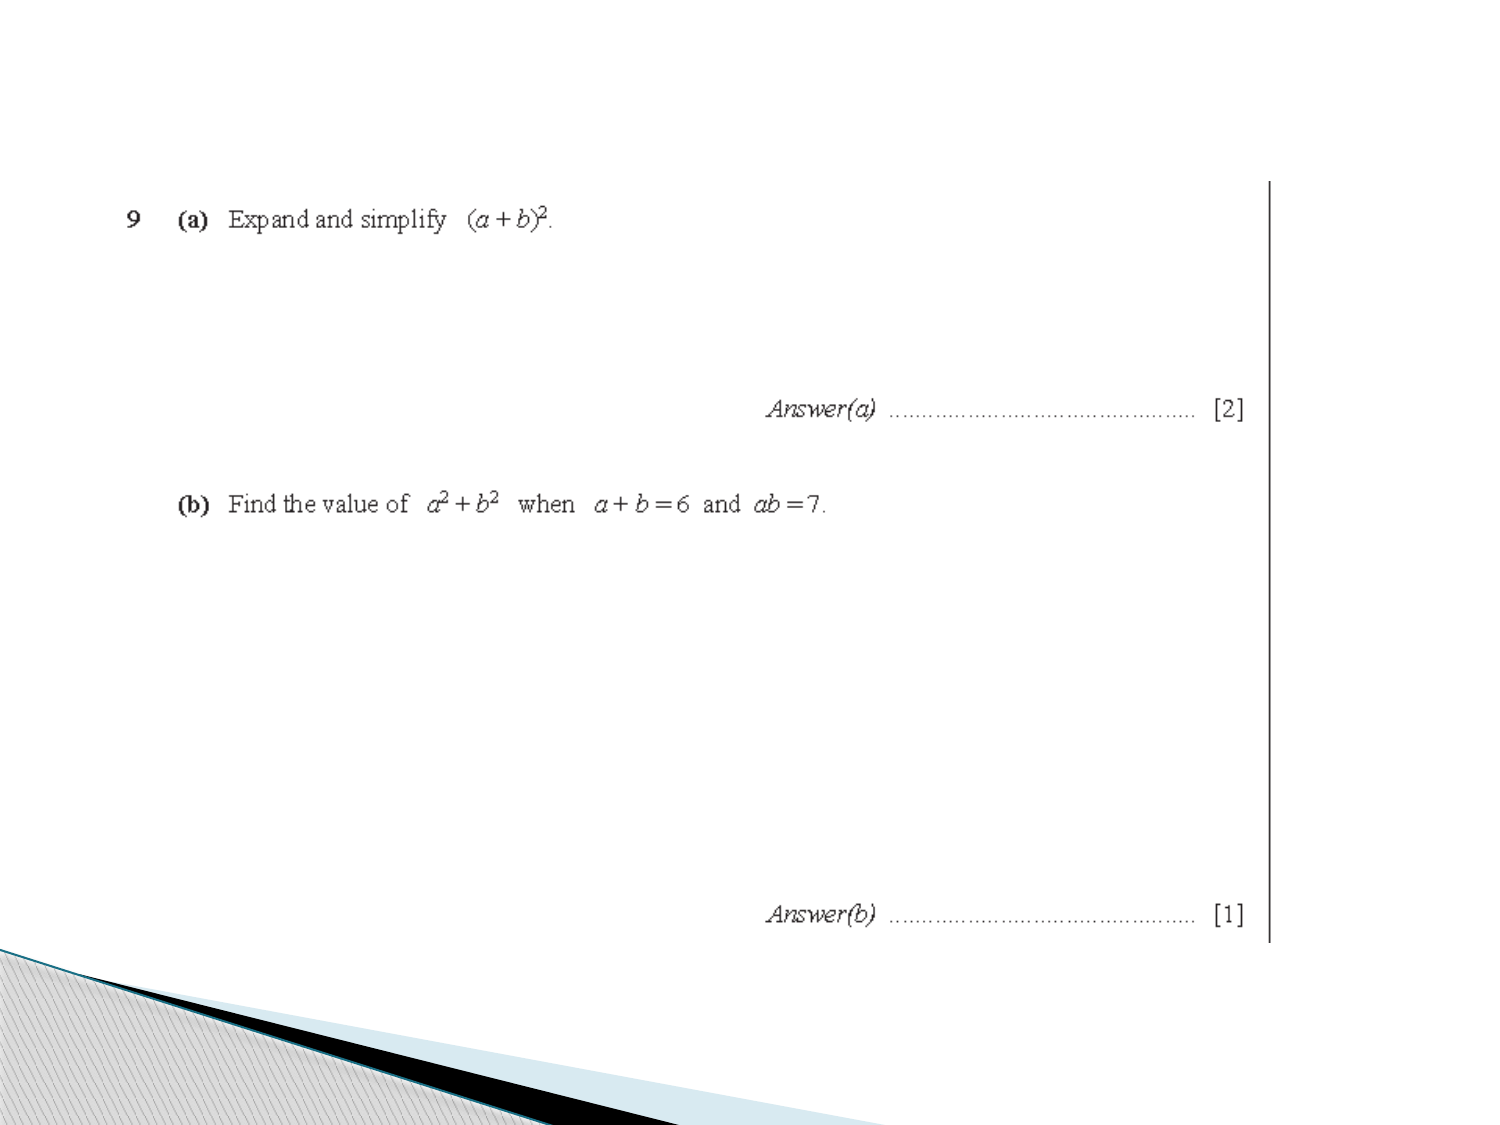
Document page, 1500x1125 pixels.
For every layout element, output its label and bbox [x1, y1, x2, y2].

picture [87, 181, 1413, 944]
